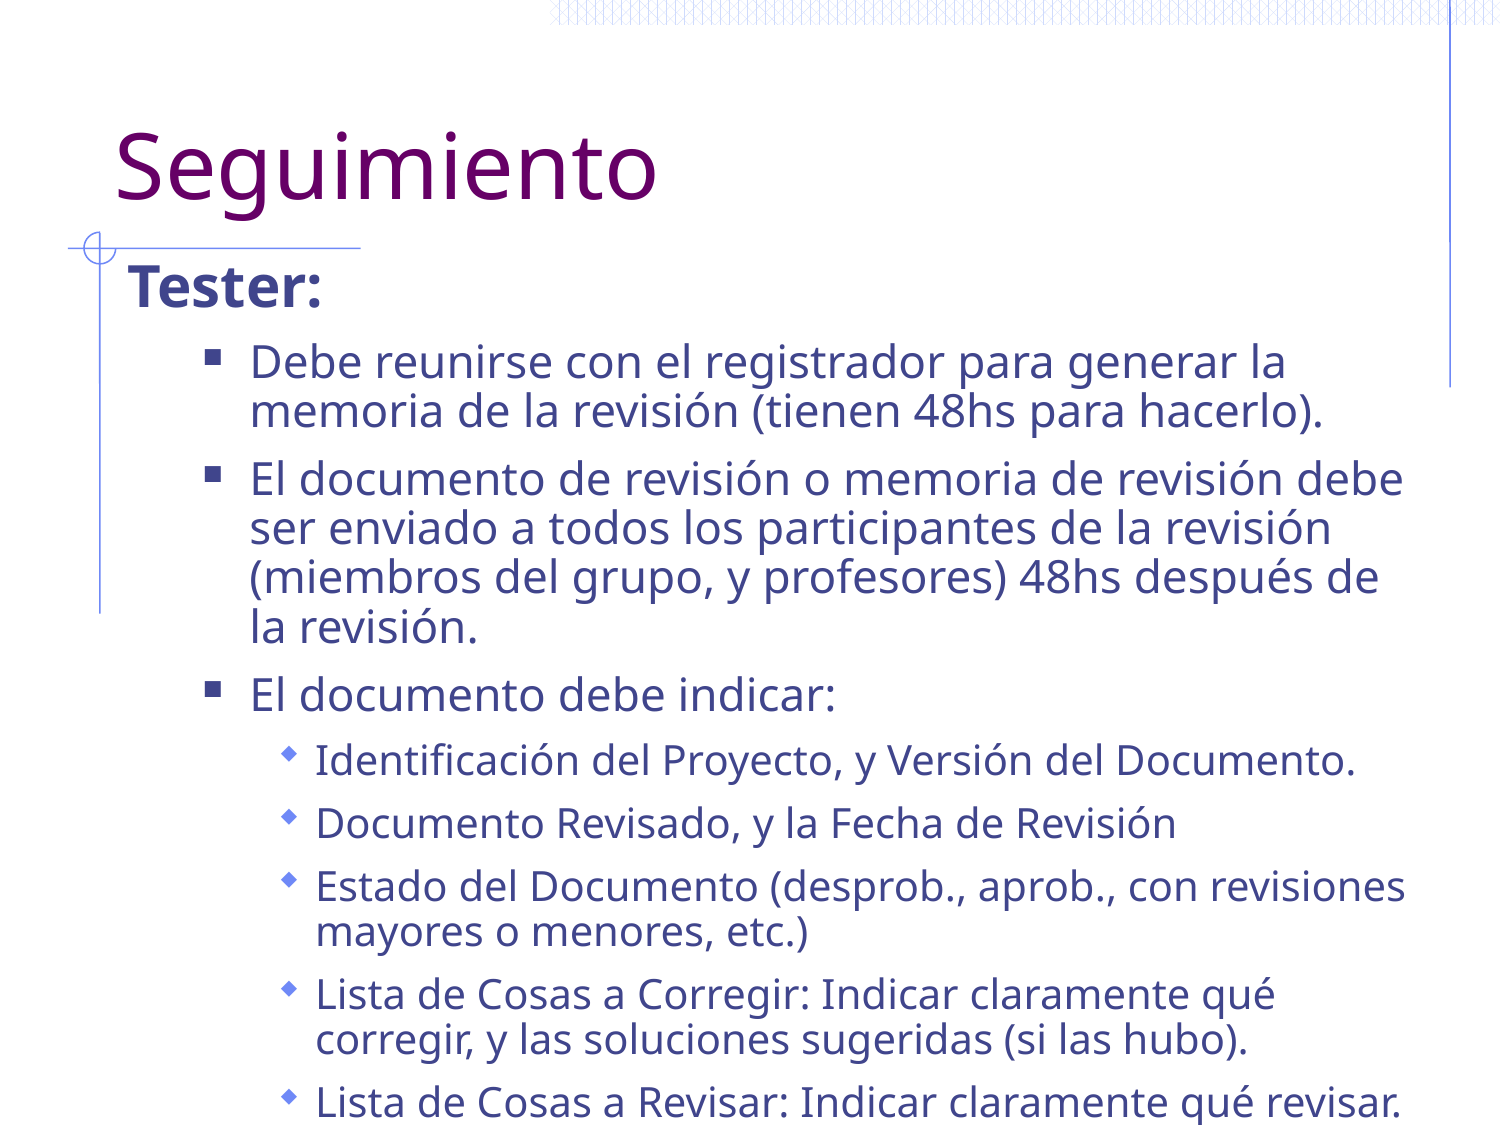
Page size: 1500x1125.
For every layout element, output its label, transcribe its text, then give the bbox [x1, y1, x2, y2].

title Seguimiento [99, 37, 1376, 226]
list Tester: Debe reunirse con el registrador para generar la memoria de la revisión (tienen 48hs para hacerlo). El documento de revisión o memoria de revisión debe ser enviado a todos los participantes de la revisión (miembros del grupo, y profesores) 48hs después de la revisión. El documento debe indicar: Identificación del Proyecto, y Versión del Documento. Documento Revisado, y la Fecha de Revisión Estado del Documento (desprob., aprob., con revisiones mayores o menores, etc.) Lista de Cosas a Corregir: Indicar claramente qué corregir, y las soluciones sugeridas (si las hubo). Lista de Cosas a Revisar: Indicar claramente qué revisar. [112, 249, 1438, 1125]
